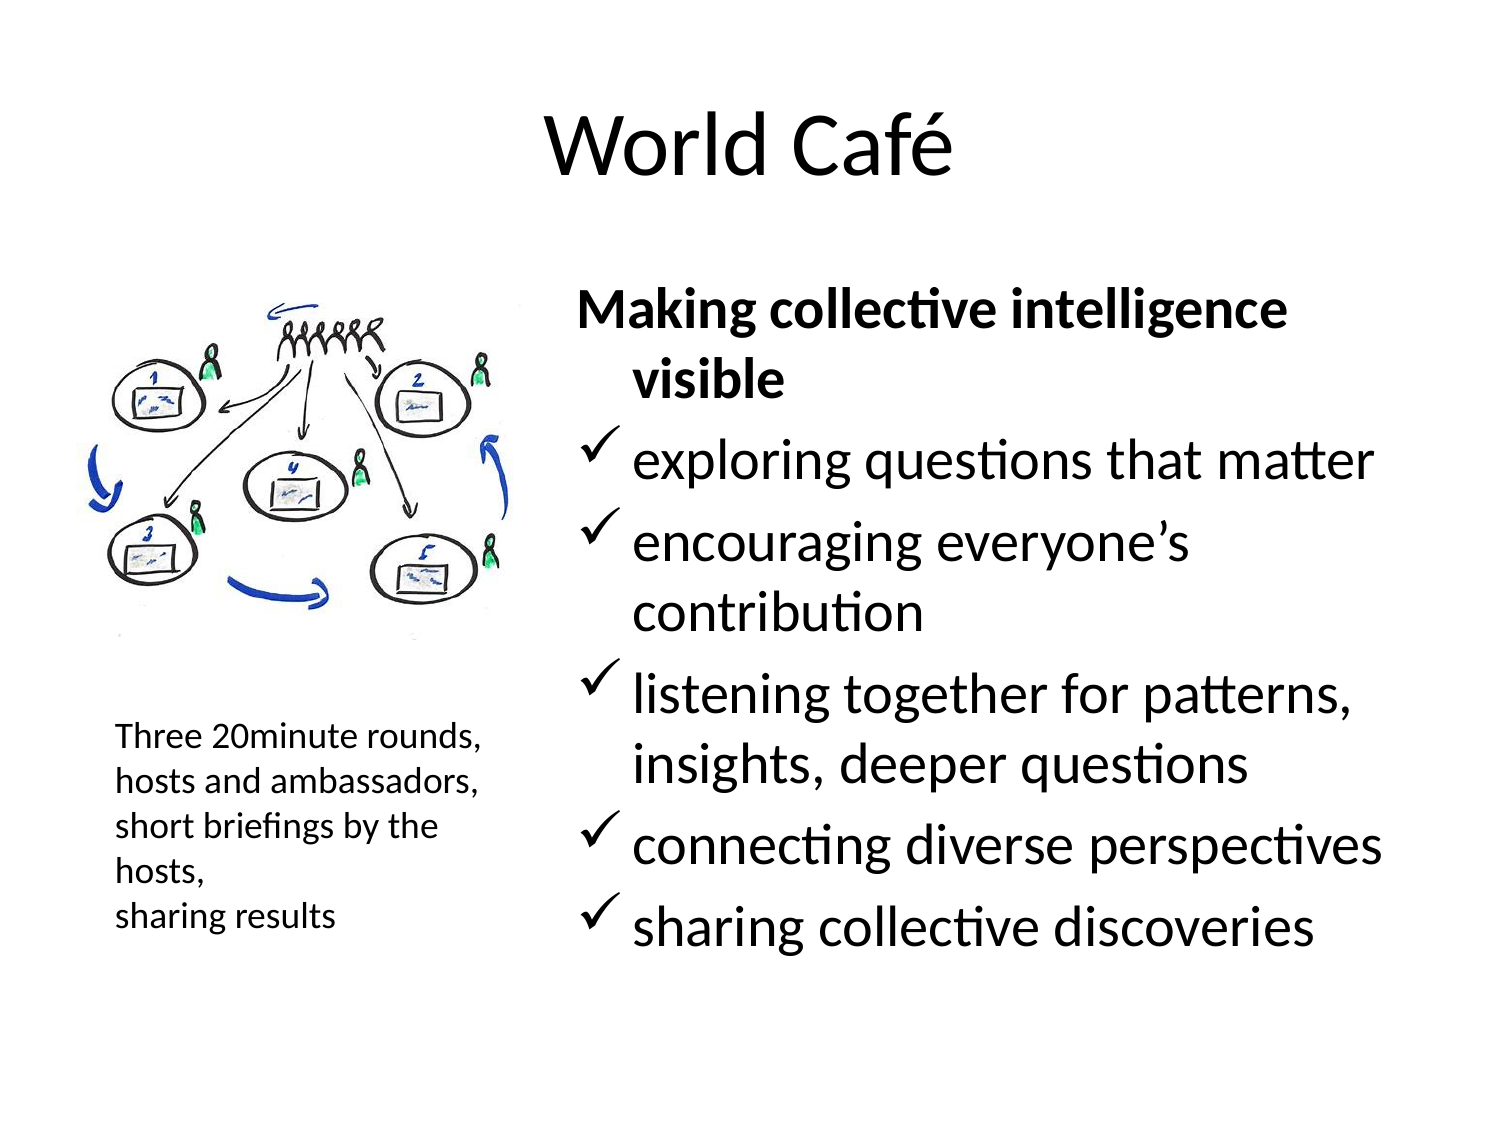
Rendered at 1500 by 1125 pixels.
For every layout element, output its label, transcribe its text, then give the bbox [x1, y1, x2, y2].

text_box Three 20minute rounds, hosts and ambassadors, short briefings by the hosts, sharing results [100, 704, 552, 989]
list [76, 302, 539, 640]
list Making collective intelligence visible exploring questions that matter encouraging everyone’s contribution listening together for patterns, insights, deeper questions connecting diverse perspectives sharing collective discoveries [561, 262, 1425, 1005]
title World Café [75, 45, 1425, 233]
